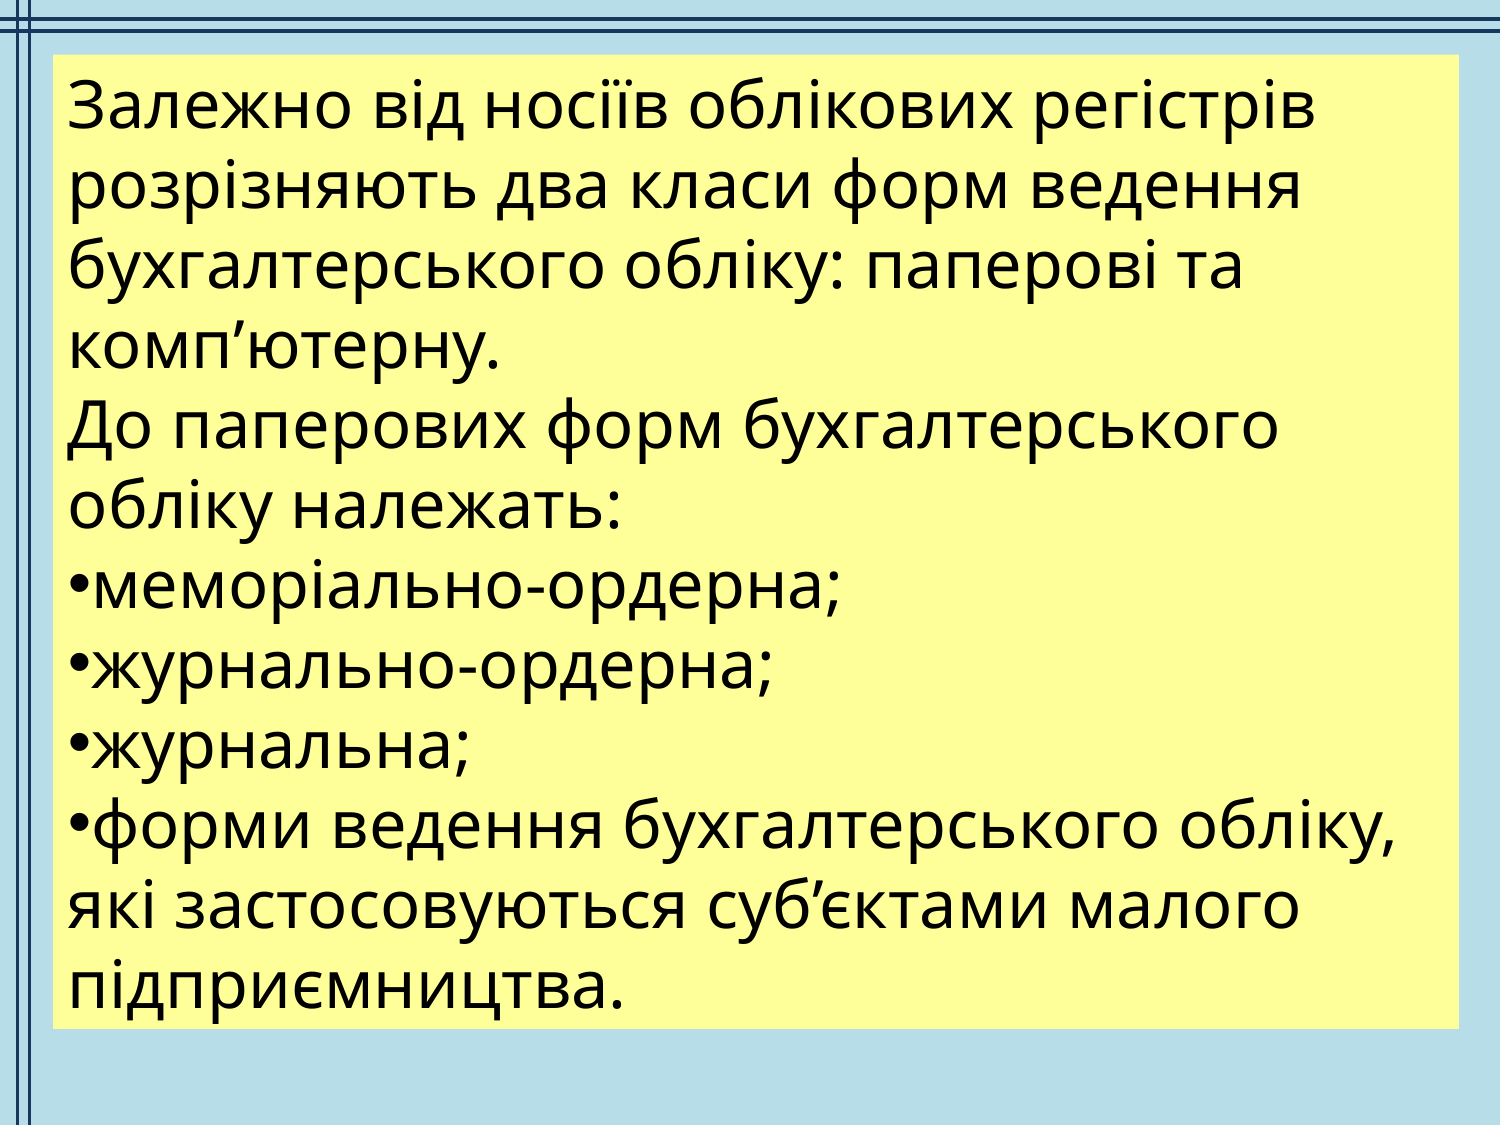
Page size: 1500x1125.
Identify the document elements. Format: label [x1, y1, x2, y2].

text_box [0, 0, 1500, 1125]
